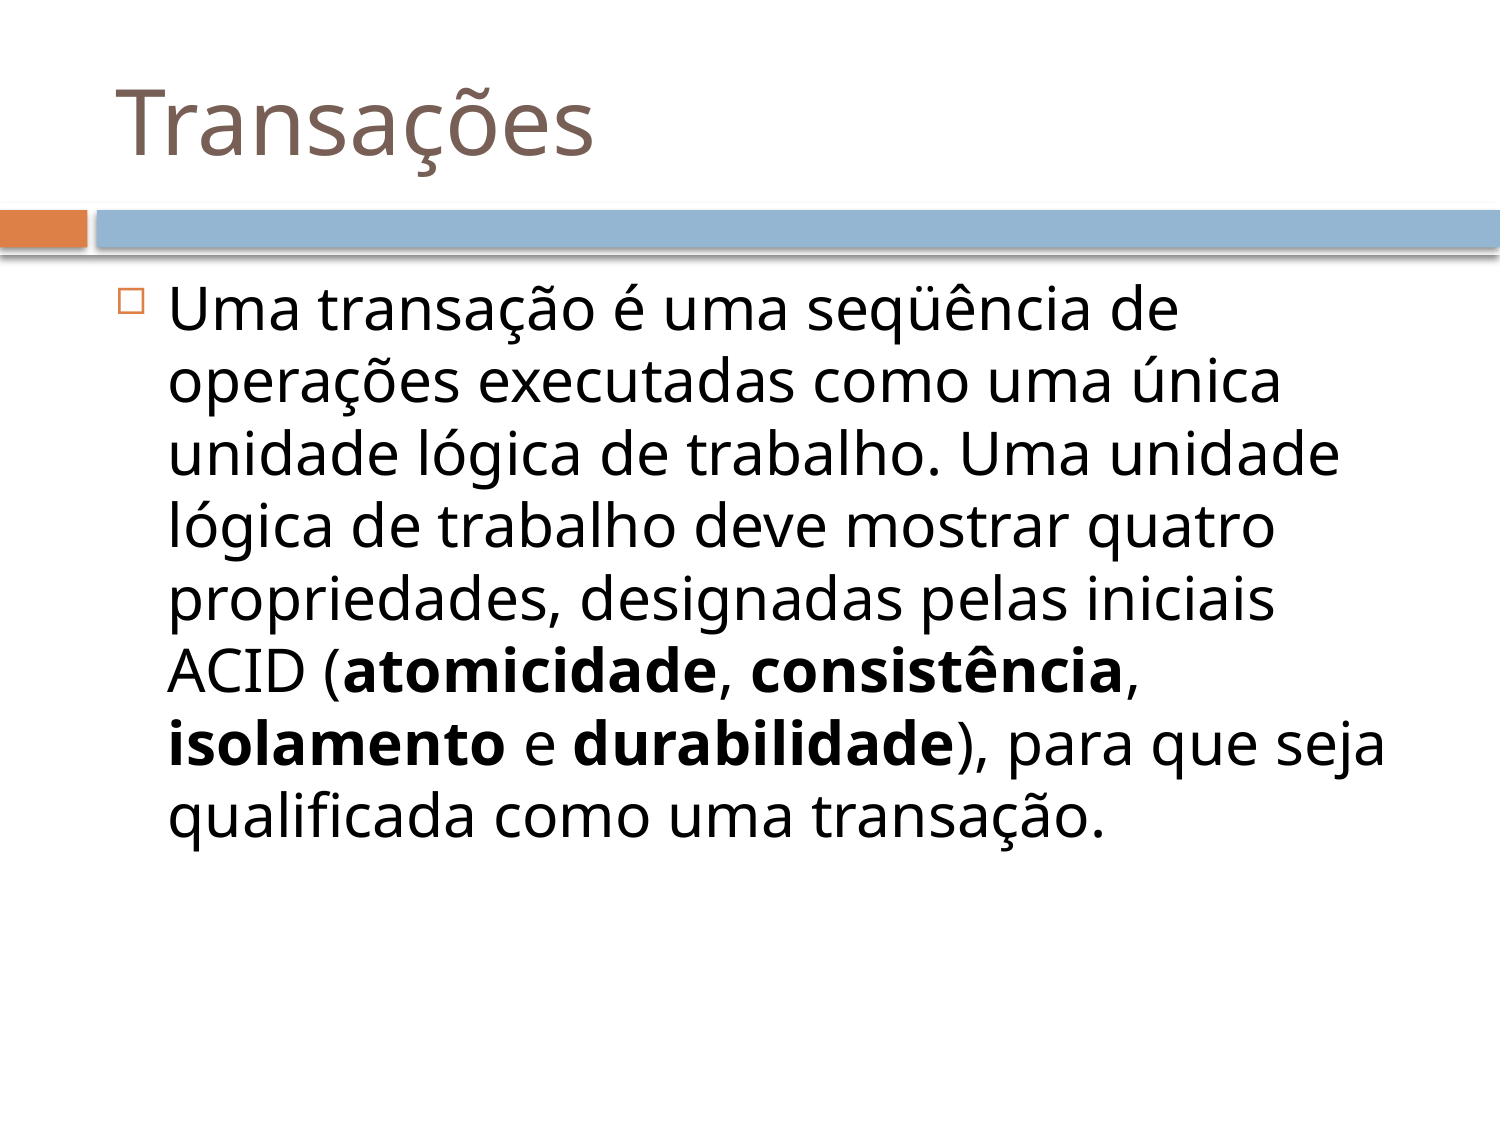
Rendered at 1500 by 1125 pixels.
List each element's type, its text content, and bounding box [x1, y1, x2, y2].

list Uma transação é uma seqüência de operações executadas como uma única unidade lógica de trabalho. Uma unidade lógica de trabalho deve mostrar quatro propriedades, designadas pelas iniciais ACID (atomicidade, consistência, isolamento e durabilidade), para que seja qualificada como uma transação. [100, 262, 1438, 1000]
title Transações [100, 37, 1438, 200]
